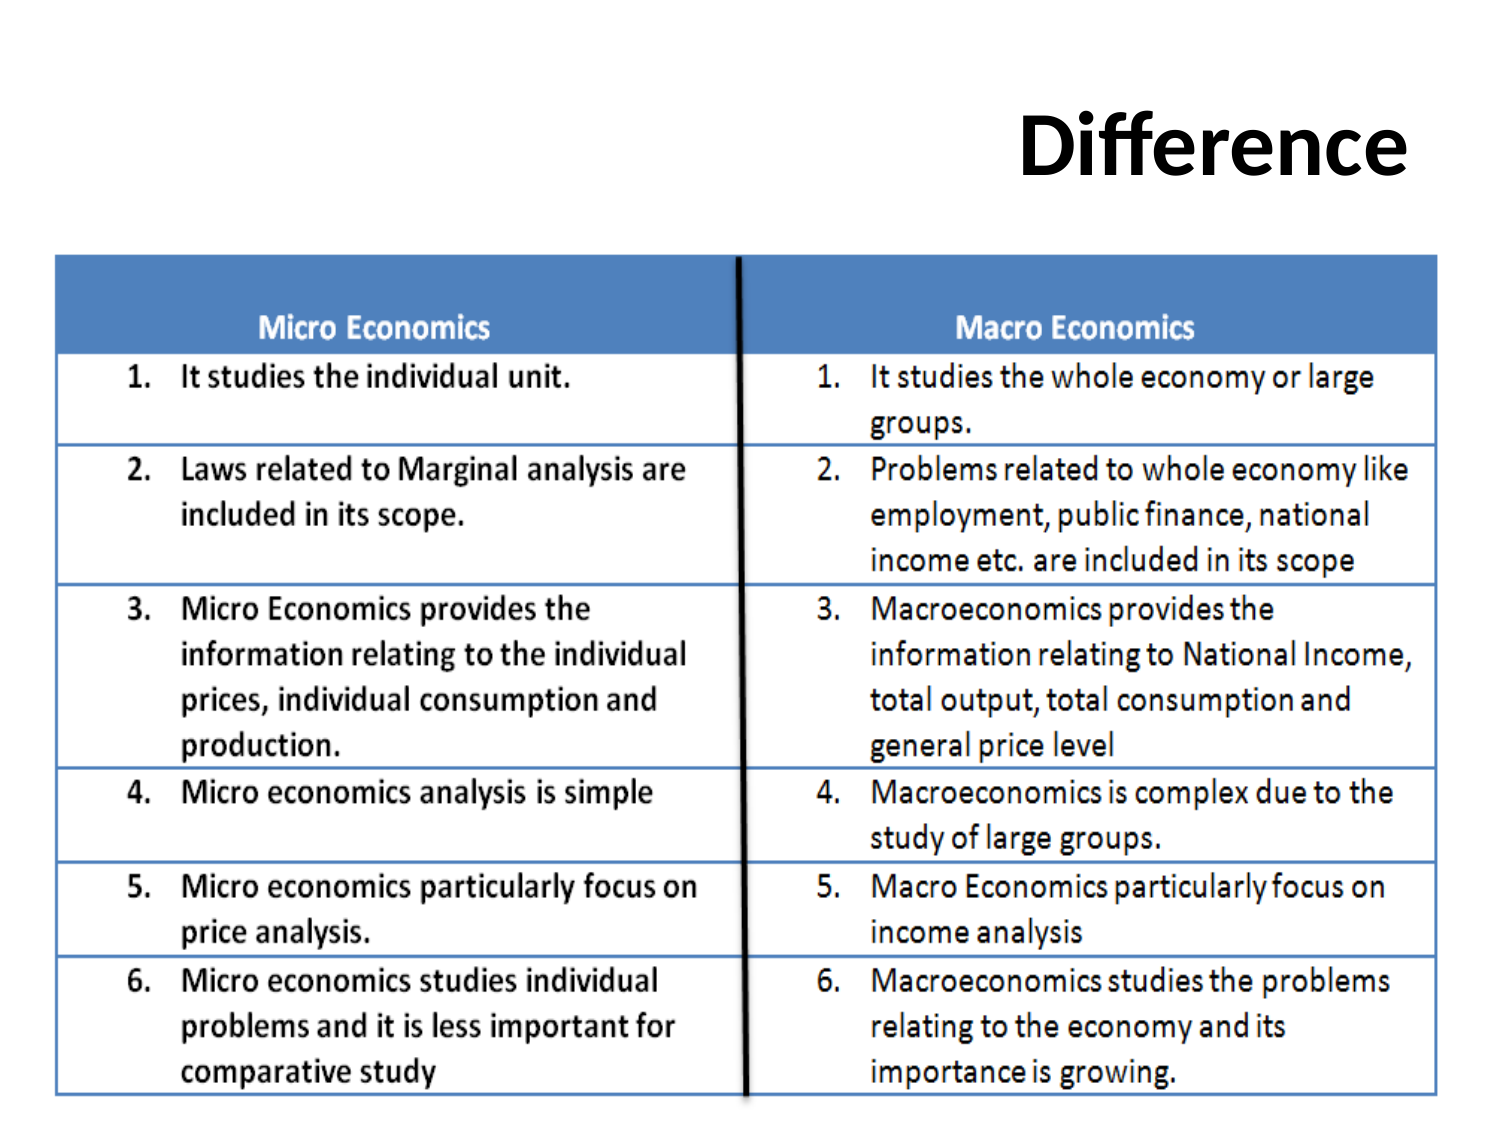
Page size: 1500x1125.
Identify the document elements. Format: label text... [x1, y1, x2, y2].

title Difference [75, 45, 1425, 233]
picture [0, 244, 1463, 1125]
